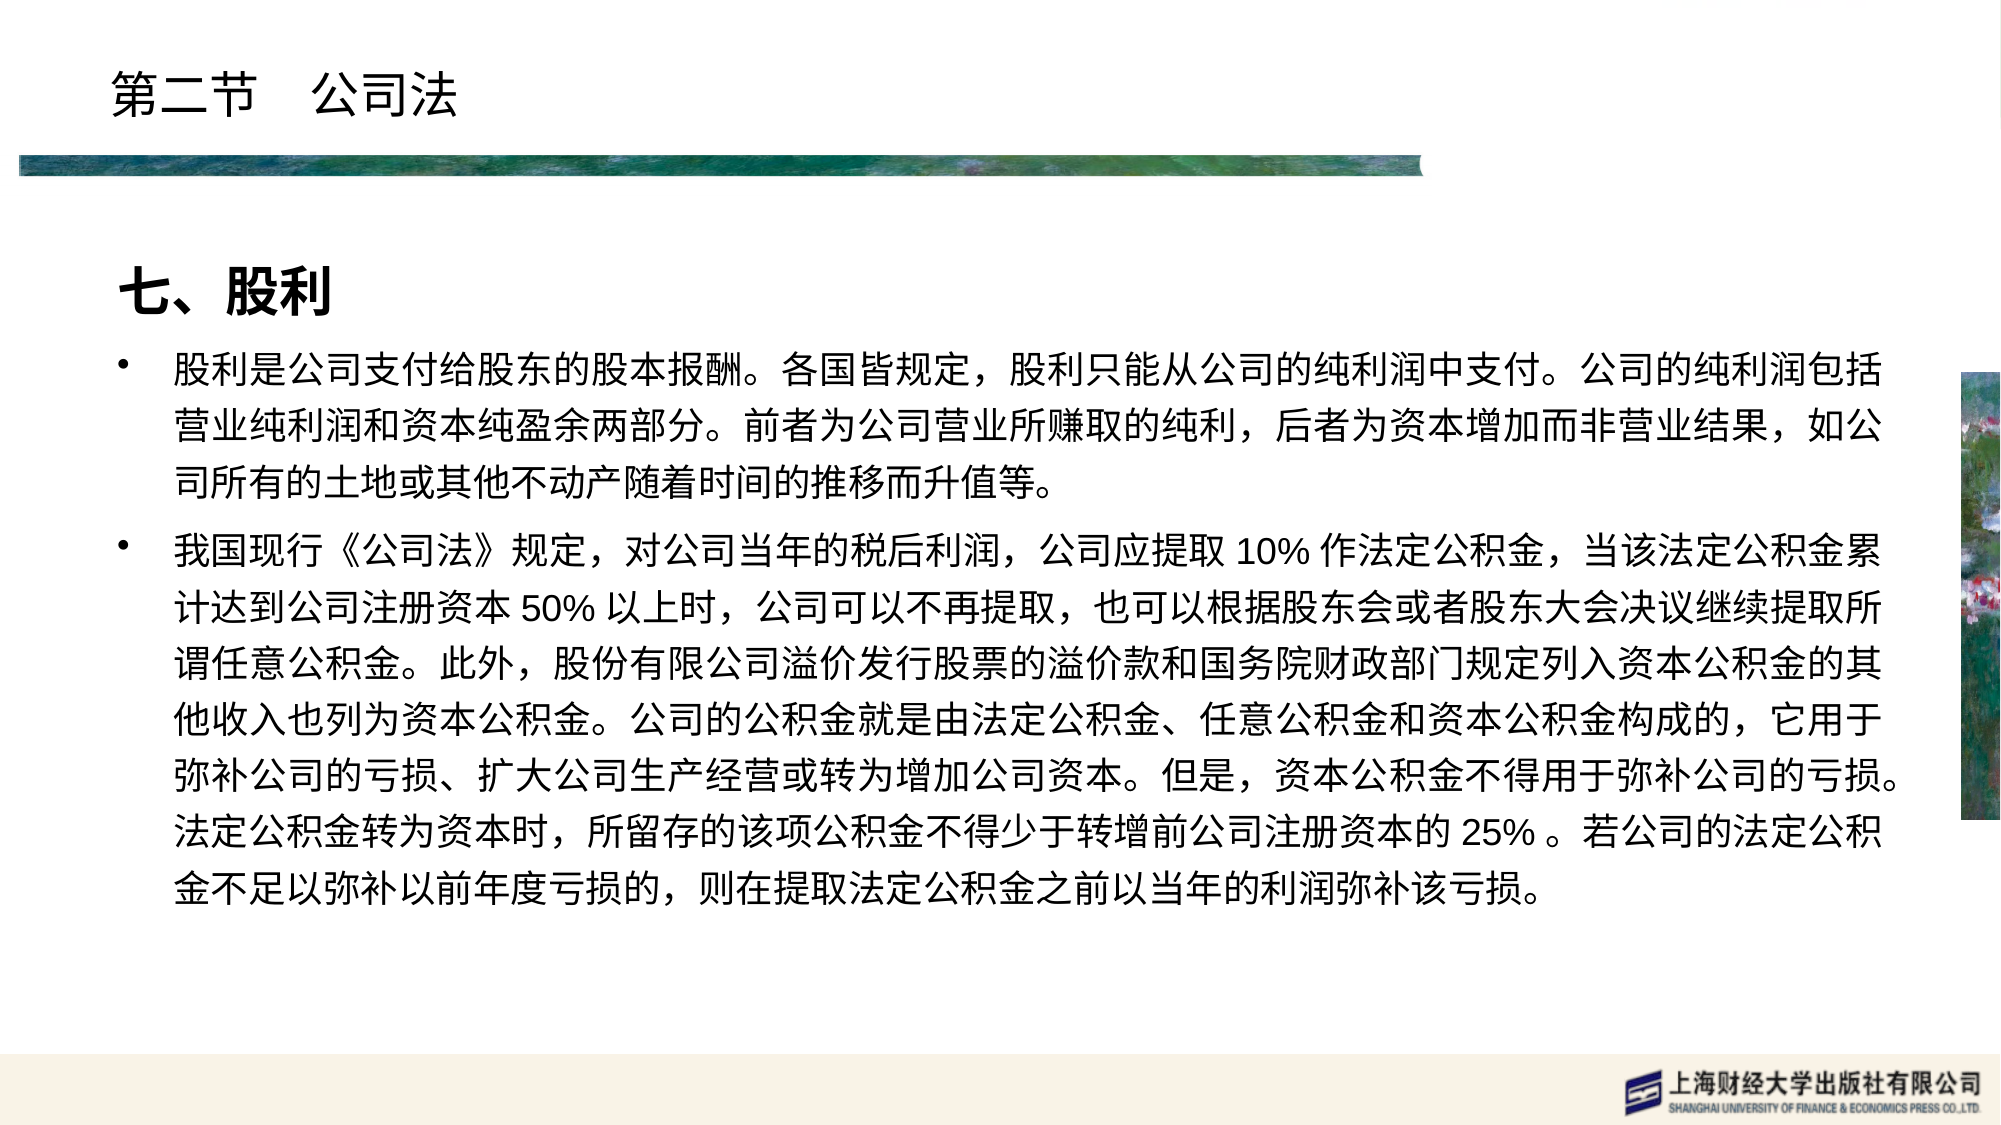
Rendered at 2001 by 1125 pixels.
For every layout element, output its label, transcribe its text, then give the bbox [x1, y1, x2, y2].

picture [0, 0, 2001, 1125]
list 七、股利 股利是公司支付给股东的股本报酬。各国皆规定，股利只能从公司的纯利润中支付。公司的纯利润包括营业纯利润和资本纯盈余两部分。前者为公司营业所赚取的纯利，后者为资本增加而非营业结果，如公司所有的土地或其他不动产随着时间的推移而升值等。 我国现行《公司法》规定，对公司当年的税后利润，公司应提取10%作法定公积金，当该法定公积金累计达到公司注册资本50%以上时，公司可以不再提取，也可以根据股东会或者股东大会决议继续提取所谓任意公积金。此外，股份有限公司溢价发行股票的溢价款和国务院财政部门规定列入资本公积金的其他收入也列为资本公积金。公司的公积金就是由法定公积金、任意公积金和资本公积金构成的，它用于弥补公司的亏损、扩大公司生产经营或转为增加公司资本。但是，资本公积金不得用于弥补公司的亏损。法定公积金转为资本时，所留存的该项公积金不得少于转增前公司注册资本的25%。若公司的法定公积金不足以弥补以前年度亏损的，则在提取法定公积金之前以当年的利润弥补该亏损。 [102, 233, 1898, 1032]
title 第二节 公司法 [94, 42, 1451, 146]
